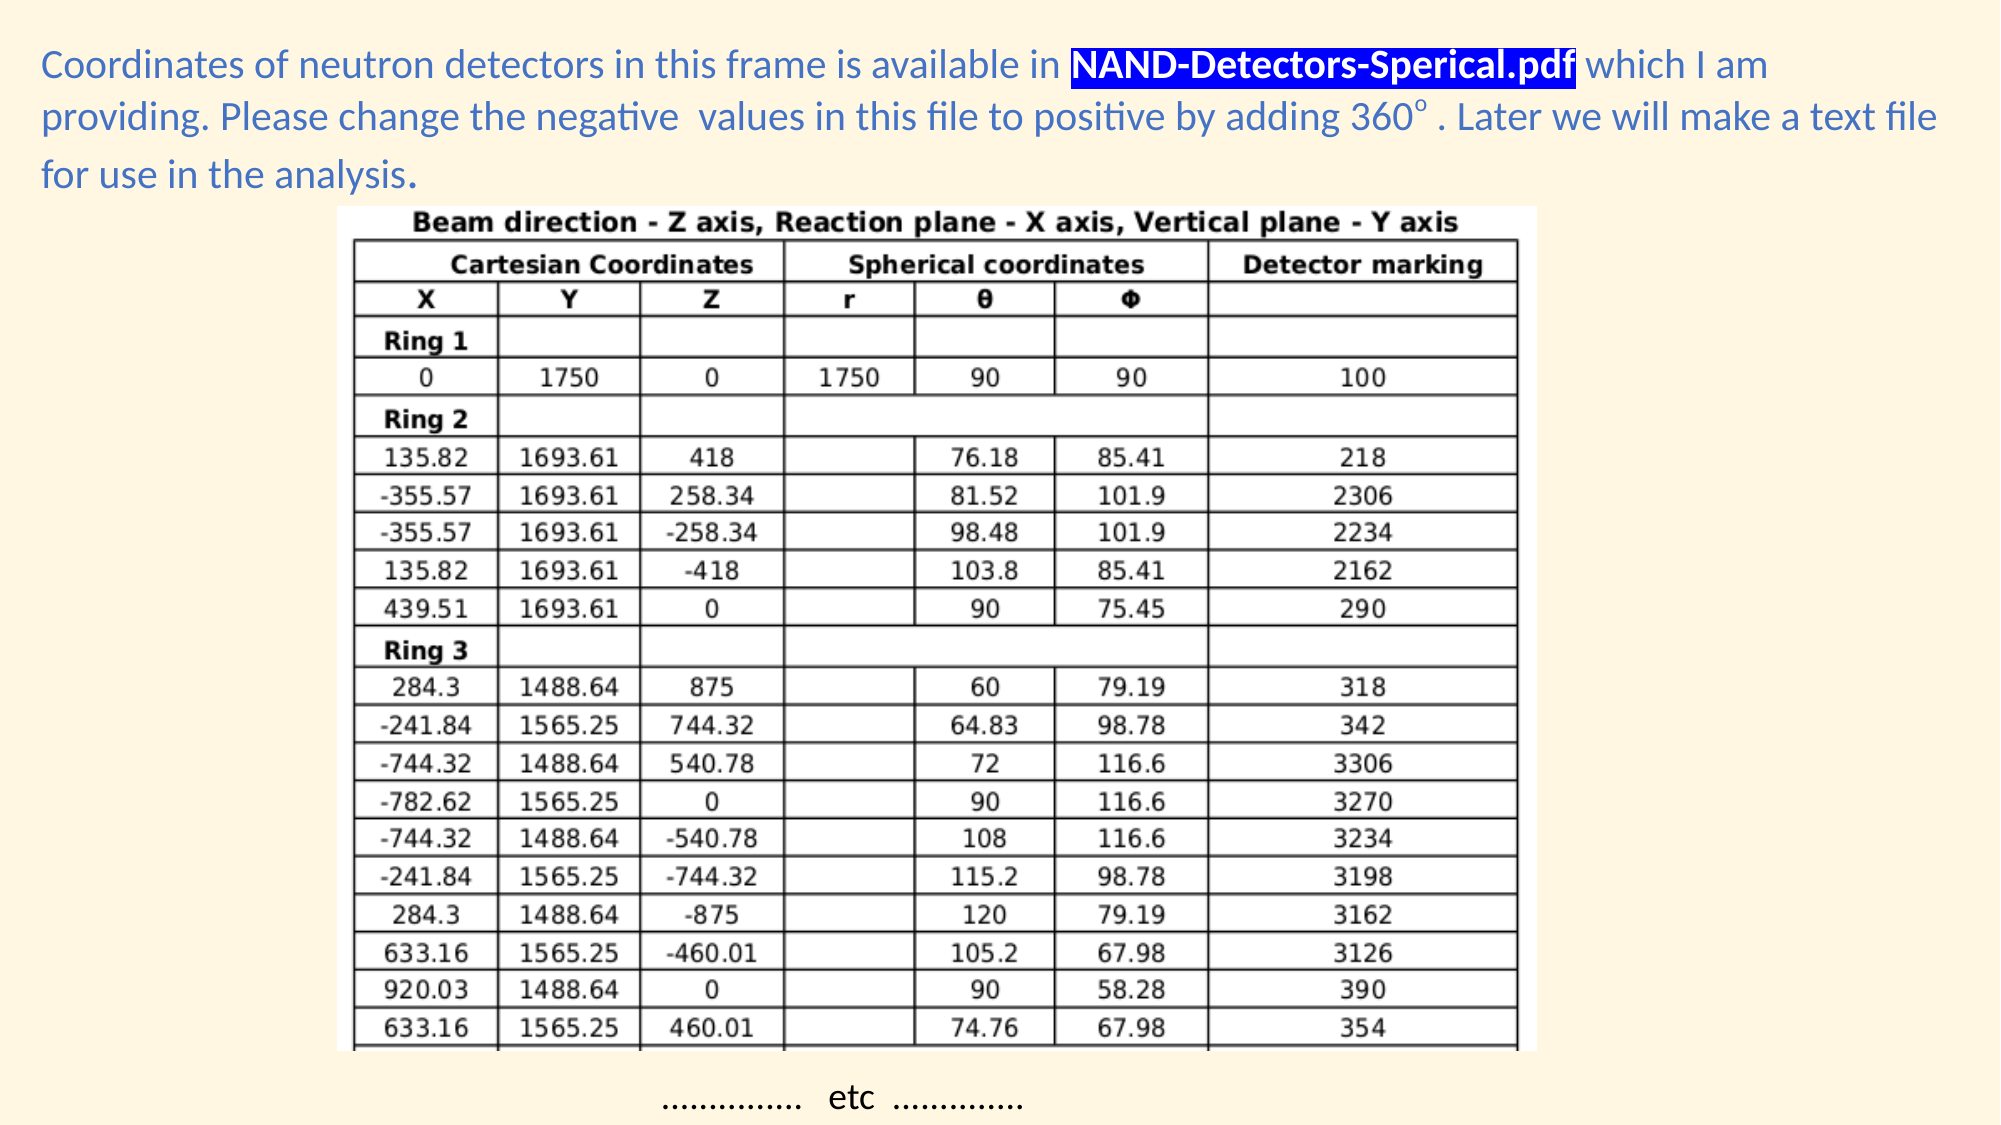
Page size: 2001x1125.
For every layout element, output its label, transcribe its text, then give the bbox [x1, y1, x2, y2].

picture [337, 206, 1537, 1051]
text_box ............... etc .............. [646, 1064, 1156, 1125]
